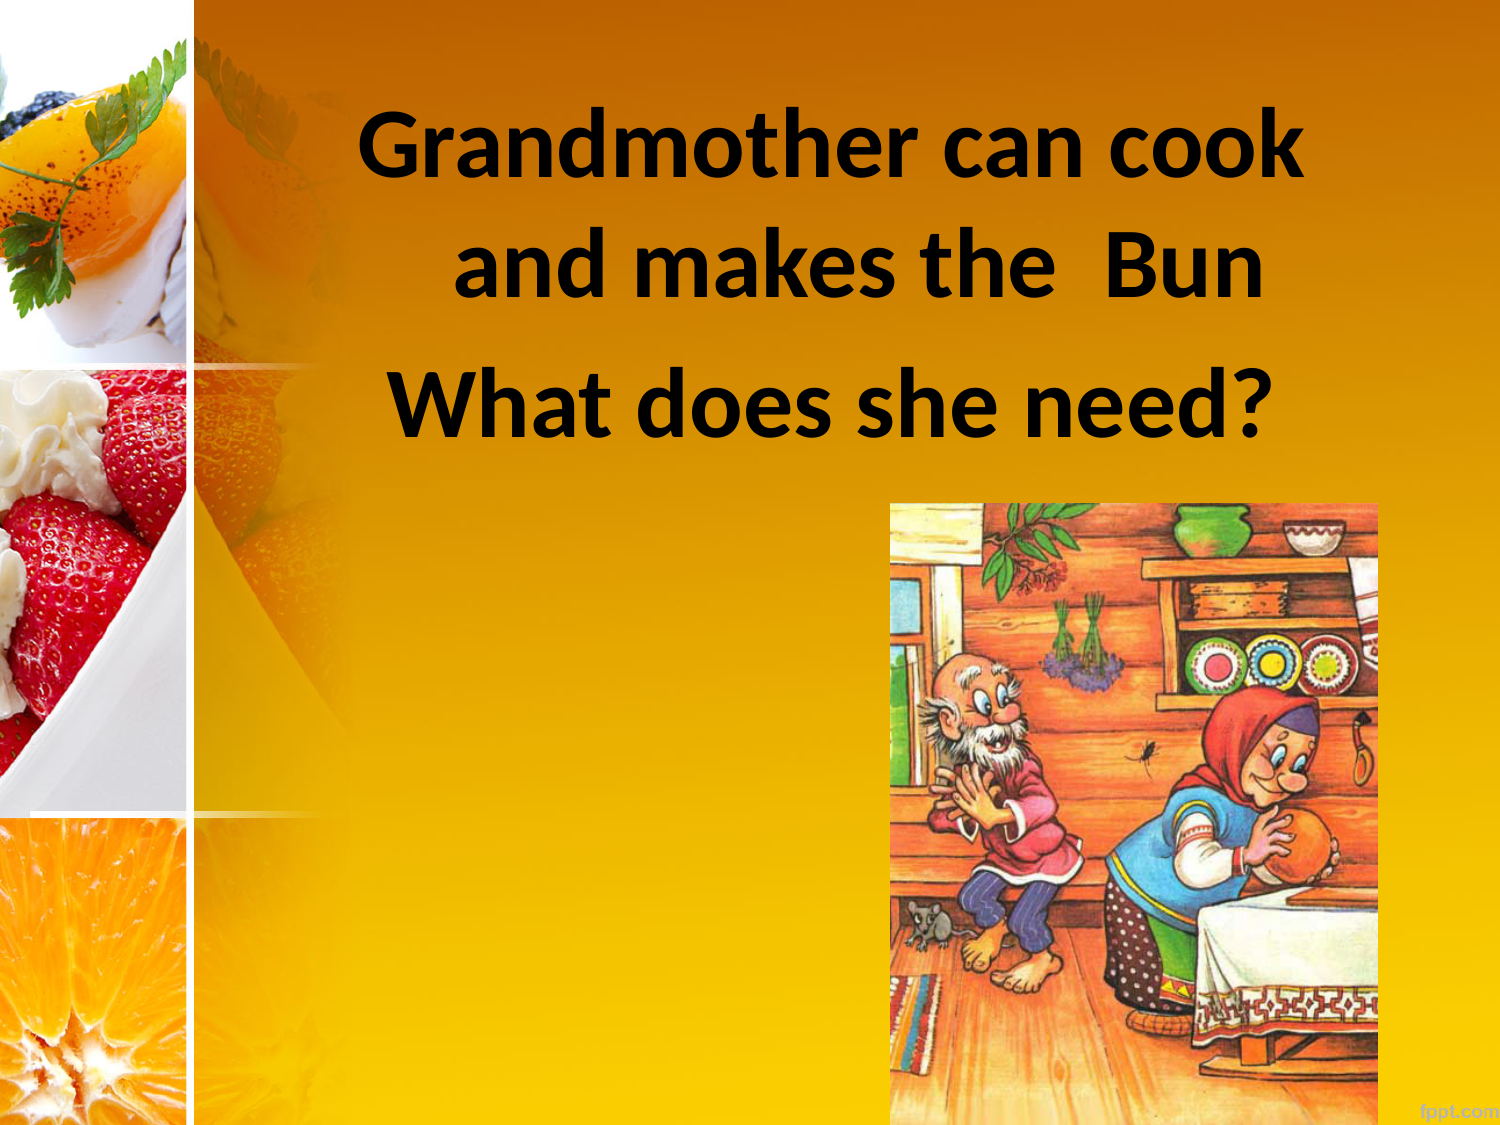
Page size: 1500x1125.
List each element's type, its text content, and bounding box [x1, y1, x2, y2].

list Grandmother can cook and makes the Bun What does she need? [281, 70, 1383, 772]
picture [0, 0, 1500, 1125]
